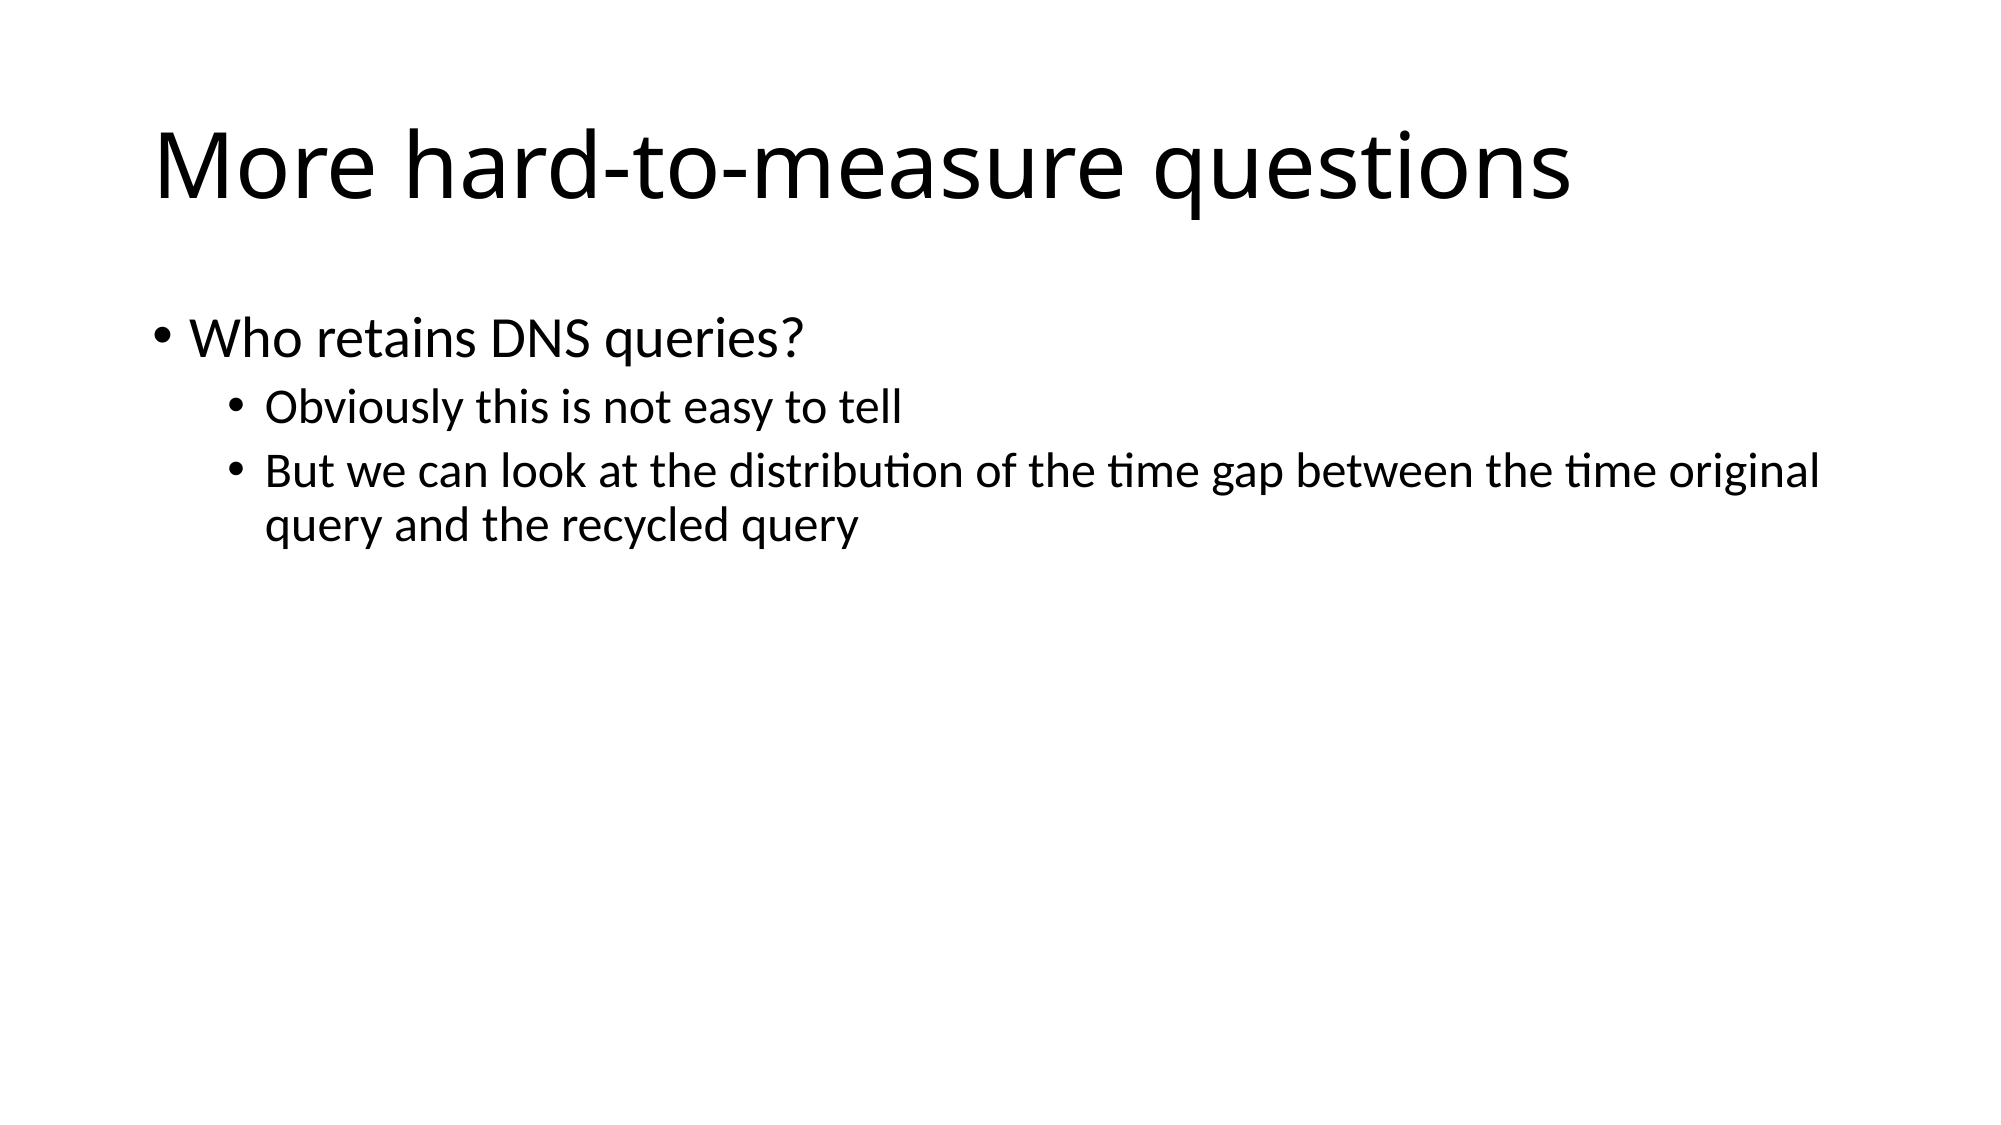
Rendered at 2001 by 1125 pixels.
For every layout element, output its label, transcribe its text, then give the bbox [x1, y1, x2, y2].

title More hard-to-measure questions [137, 59, 1863, 278]
list Who retains DNS queries? Obviously this is not easy to tell But we can look at the distribution of the time gap between the time original query and the recycled query [137, 299, 1863, 666]
